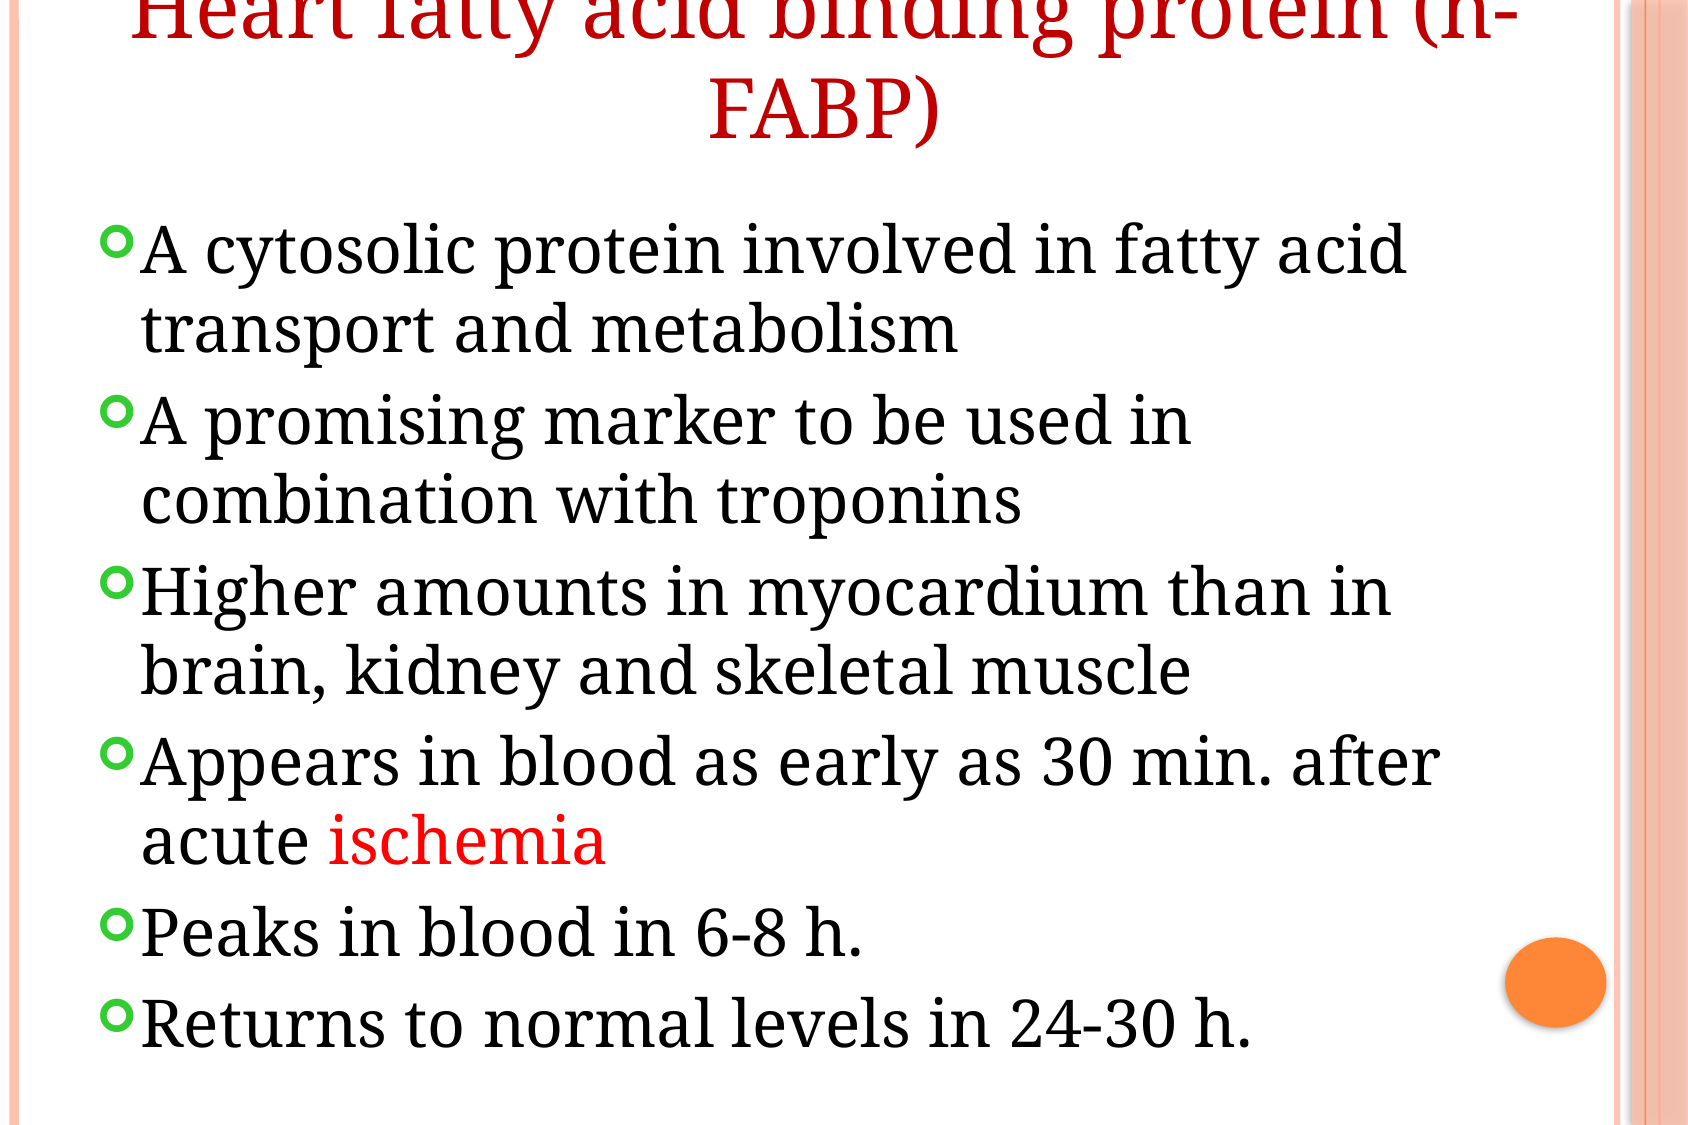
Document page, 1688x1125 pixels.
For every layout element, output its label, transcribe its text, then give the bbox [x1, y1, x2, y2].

text_box Heart fatty acid binding protein (h-FABP) [43, 12, 1607, 163]
list A cytosolic protein involved in fatty acid transport and metabolism A promising marker to be used in combination with troponins Higher amounts in myocardium than in brain, kidney and skeletal muscle Appears in blood as early as 30 min. after acute ischemia Peaks in blood in 6-8 h. Returns to normal levels in 24-30 h. [81, 200, 1582, 1075]
